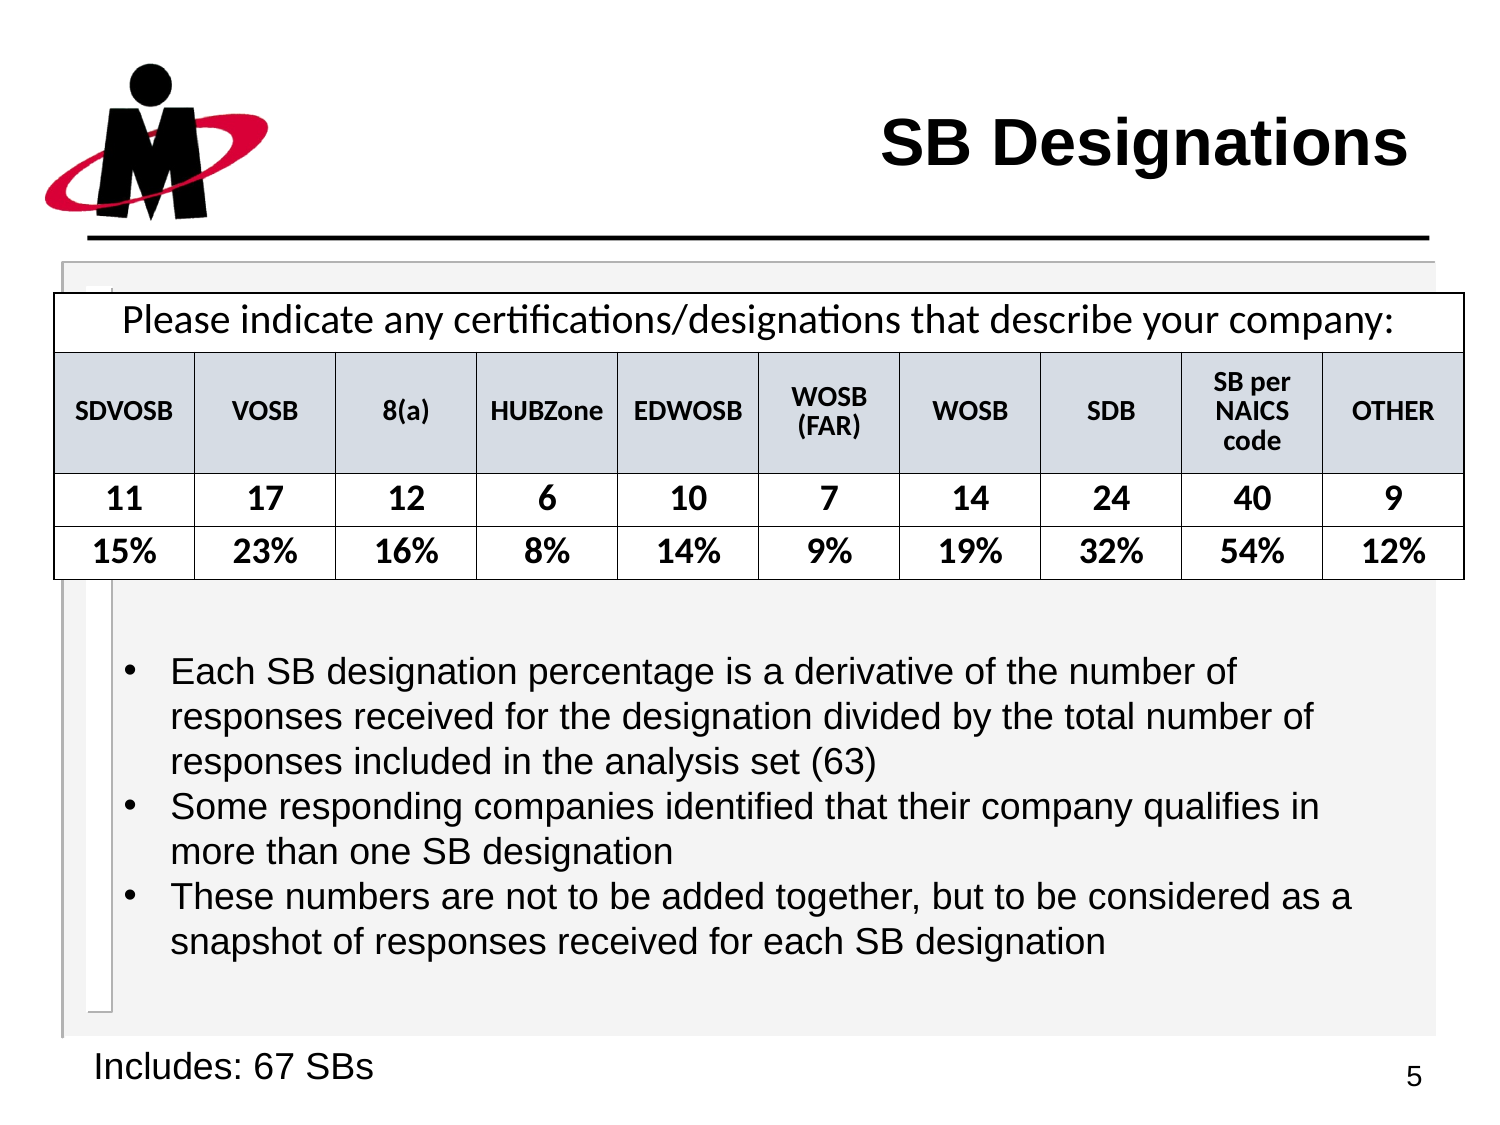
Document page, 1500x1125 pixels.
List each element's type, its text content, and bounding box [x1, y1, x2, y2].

text_box Each SB designation percentage is a derivative of the number of responses received for the designation divided by the total number of responses included in the analysis set (63) Some responding companies identified that their company qualifies in more than one SB designation These numbers are not to be added together, but to be considered as a snapshot of responses received for each SB designation [108, 639, 1398, 970]
table_cell 6 [477, 474, 617, 526]
table_cell 9% [759, 527, 899, 579]
table_cell WOSB (FAR) [759, 353, 899, 473]
table_cell 14 [900, 474, 1040, 526]
table_cell SB per NAICS code [1182, 353, 1322, 473]
table_cell 19% [900, 527, 1040, 579]
table_cell 9 [1323, 474, 1463, 526]
table_cell EDWOSB [618, 353, 758, 473]
table_cell VOSB [195, 353, 335, 473]
table_cell WOSB [900, 353, 1040, 473]
slide_number 5 [1124, 1036, 1438, 1113]
table_cell 7 [759, 474, 899, 526]
table_cell 32% [1041, 527, 1181, 579]
table_header Please indicate any certifications/designations that describe your company: [55, 294, 1463, 352]
table_cell HUBZone [477, 353, 617, 473]
table_cell 12% [1323, 527, 1463, 579]
table_cell OTHER [1323, 353, 1463, 473]
text_box Includes: 67 SBs [78, 1034, 390, 1095]
table_cell 23% [195, 527, 335, 579]
table_cell 40 [1182, 474, 1322, 526]
title SB Designations [367, 44, 1426, 233]
table_cell 8% [477, 527, 617, 579]
table_cell 10 [618, 474, 758, 526]
table_cell 54% [1182, 527, 1322, 579]
picture [27, 44, 283, 251]
table_cell 16% [336, 527, 476, 579]
table_cell SDB [1041, 353, 1181, 473]
table_cell 24 [1041, 474, 1181, 526]
table_cell 11 [55, 474, 194, 526]
table_cell 17 [195, 474, 335, 526]
table_cell 15% [55, 527, 194, 579]
table_cell 12 [336, 474, 476, 526]
table_cell 8(a) [336, 353, 476, 473]
table_cell SDVOSB [55, 353, 194, 473]
table_cell 14% [618, 527, 758, 579]
